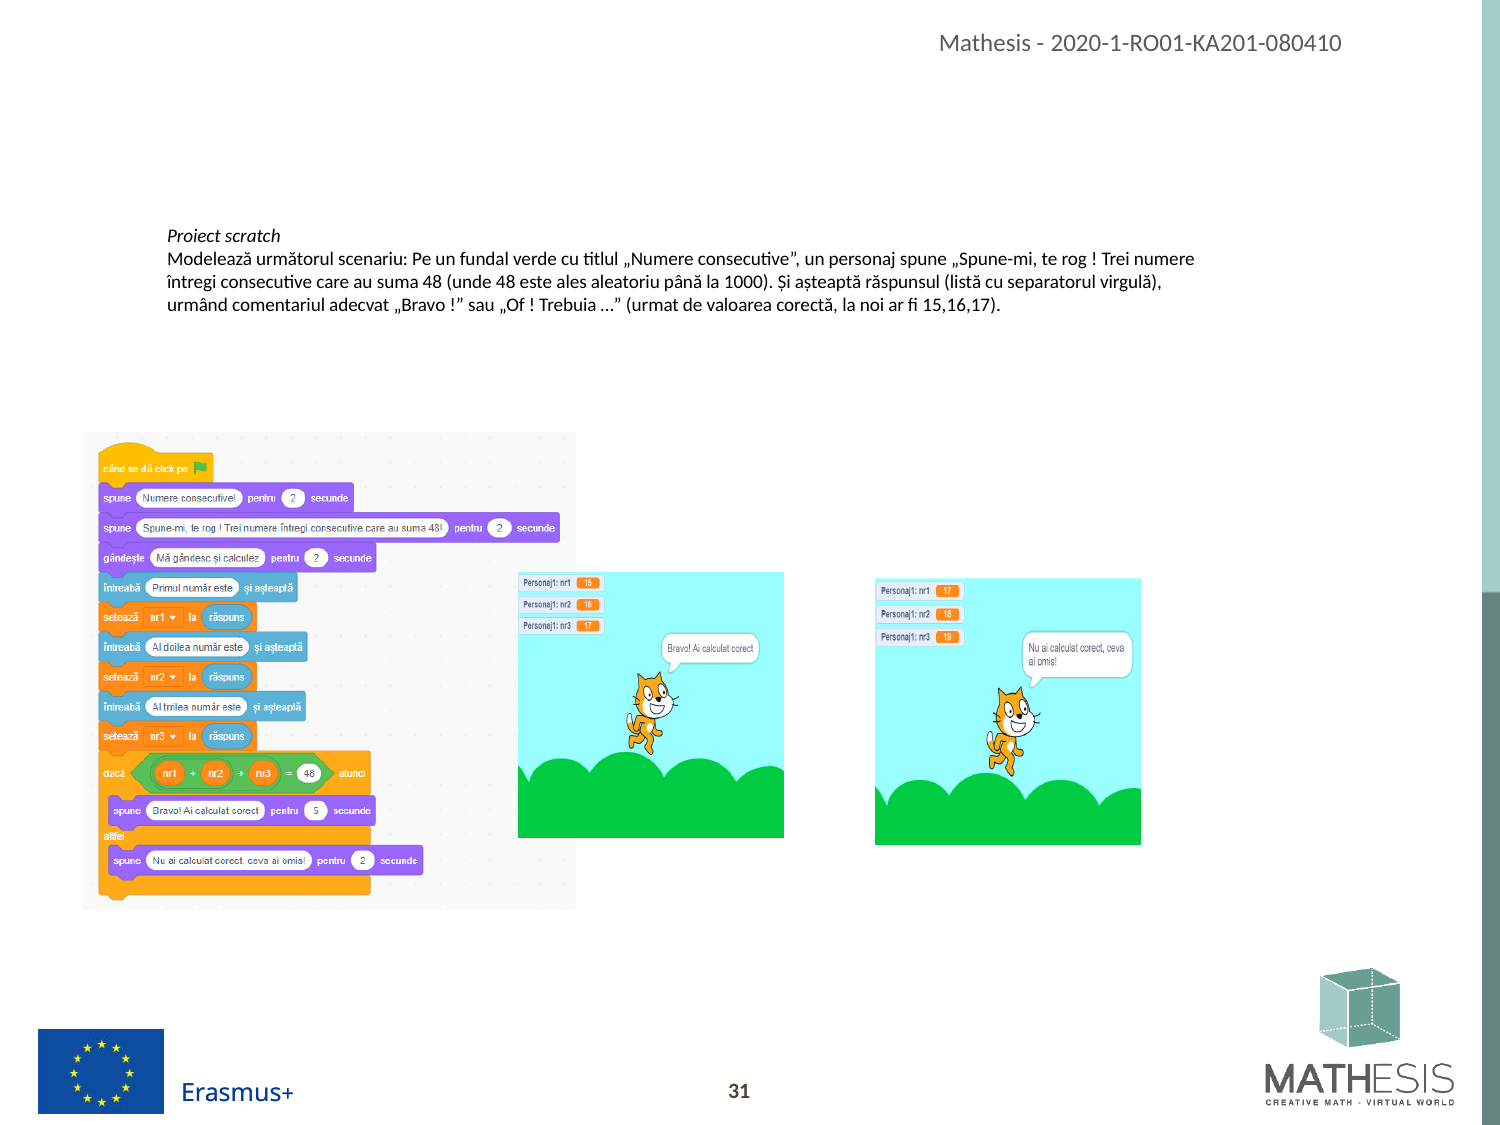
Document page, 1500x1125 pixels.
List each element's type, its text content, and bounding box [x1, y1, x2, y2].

picture [875, 578, 1141, 845]
picture [38, 1029, 164, 1114]
title Proiect scratch Modelează următorul scenariu: Pe un fundal verde cu titlul „Numere consecutive”, un personaj spune „Spune-mi, te rog ! Trei numere întregi consecutive care au suma 48 (unde 48 este ales aleatoriu până la 1000). Și așteaptă răspunsul (listă cu separatorul virgulă), urmând comentariul adecvat „Bravo !” sau „Of ! Trebuia …” (urmat de valoarea corectă, la noi ar fi 15,16,17). [152, 207, 1229, 370]
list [83, 432, 576, 910]
picture [518, 572, 784, 838]
